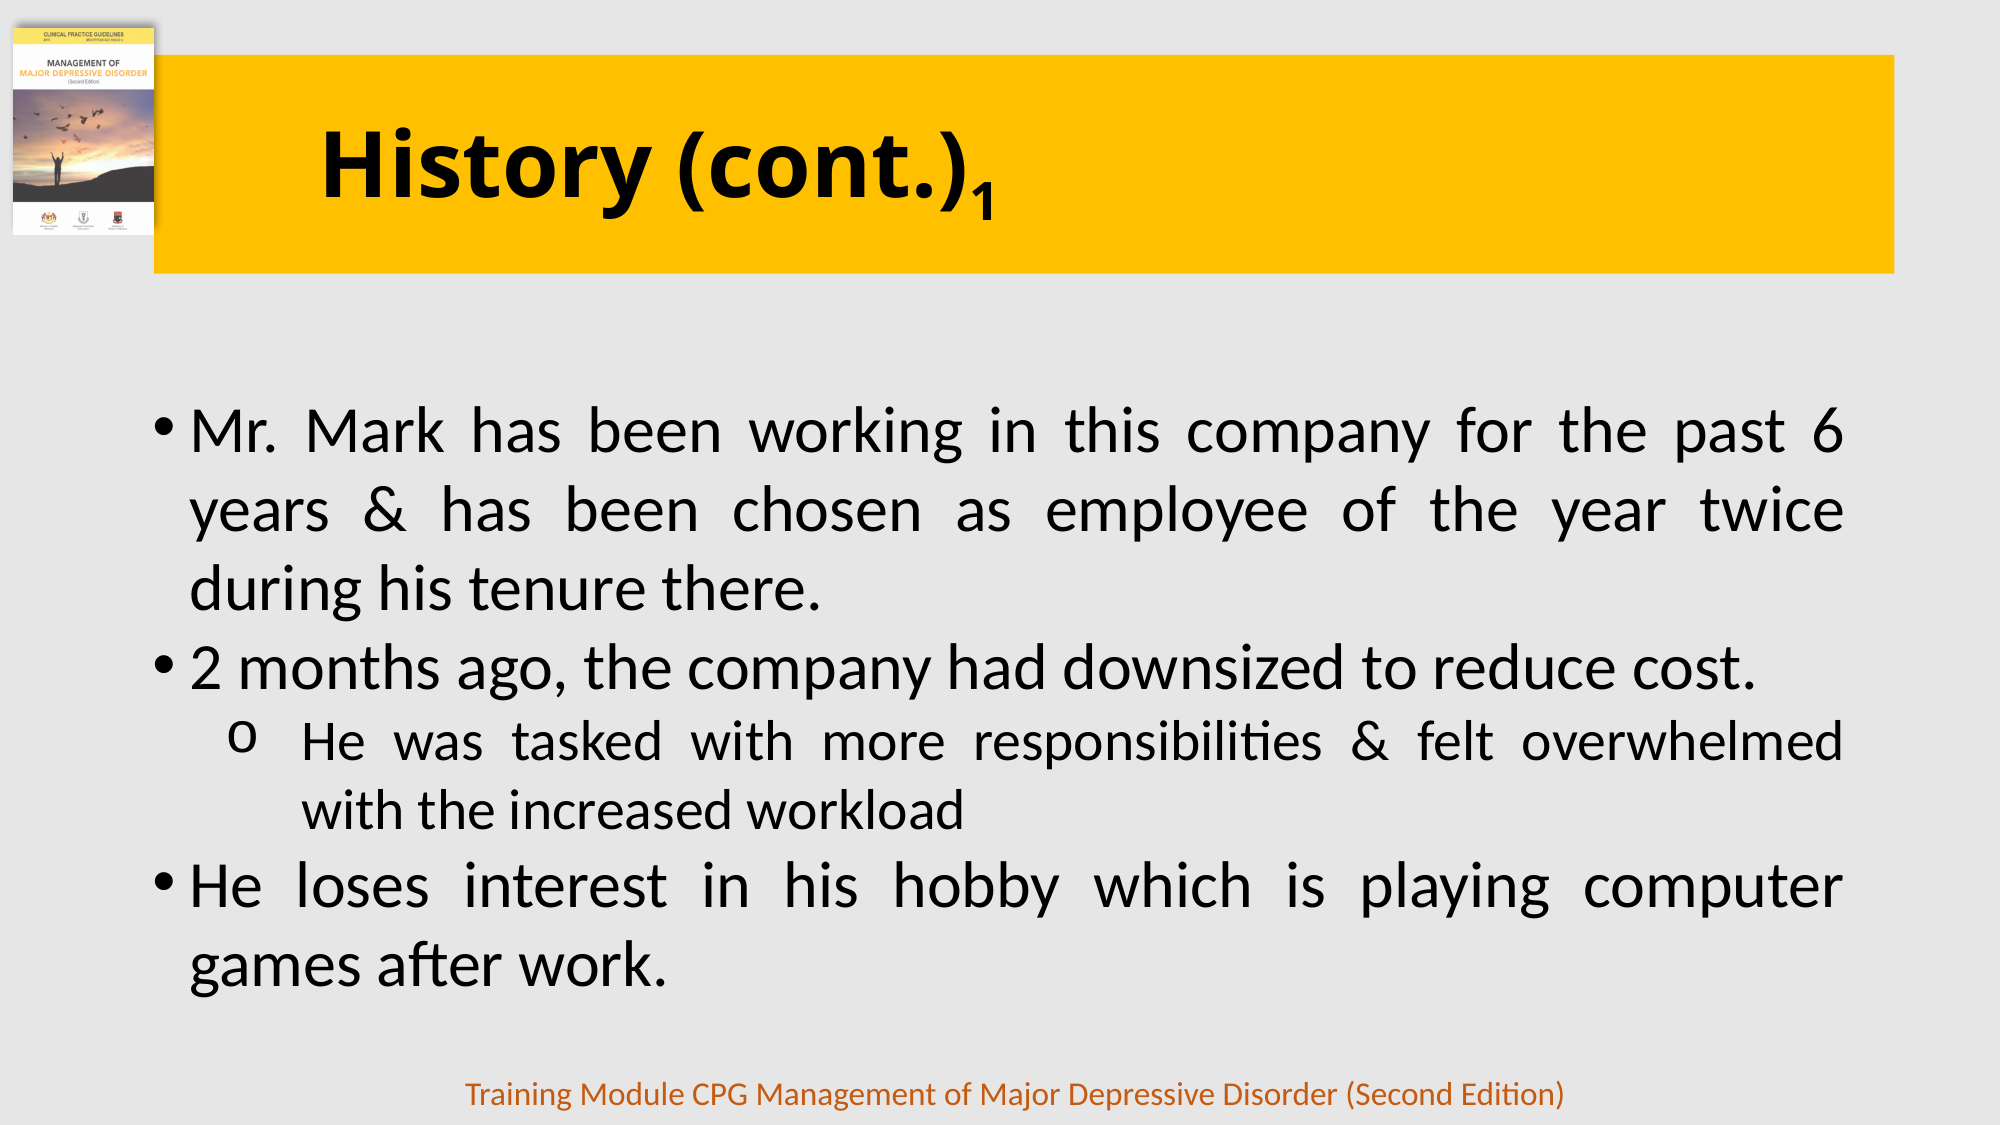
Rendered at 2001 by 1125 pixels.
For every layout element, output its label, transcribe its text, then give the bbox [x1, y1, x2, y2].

list Mr. Mark has been working in this company for the past 6 years & has been chosen as employee of the year twice during his tenure there. 2 months ago, the company had downsized to reduce cost. He was tasked with more responsibilities & felt overwhelmed with the increased workload He loses interest in his hobby which is playing computer games after work. [137, 299, 1863, 1014]
picture [13, 28, 154, 235]
title History (cont.)1 [153, 54, 1895, 274]
text_box Training Module CPG Management of Major Depressive Disorder (Second Edition) [450, 1065, 1832, 1120]
